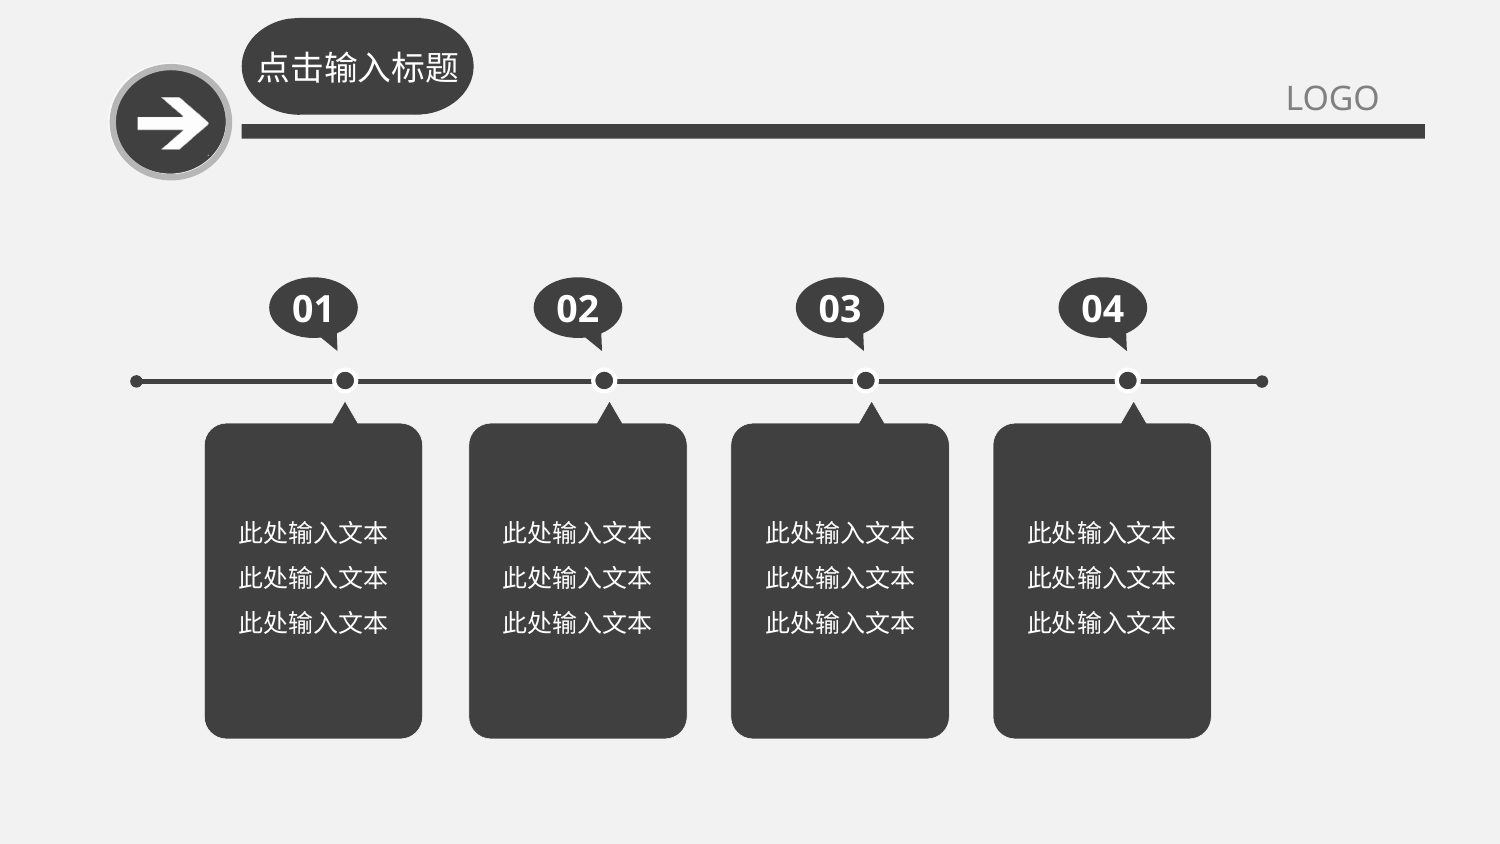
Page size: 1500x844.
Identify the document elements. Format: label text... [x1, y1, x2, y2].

text_box [130, 375, 204, 388]
text_box LOGO [1270, 69, 1404, 123]
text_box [204, 277, 423, 739]
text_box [110, 65, 229, 178]
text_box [468, 277, 688, 739]
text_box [992, 277, 1212, 739]
text_box [241, 123, 1426, 140]
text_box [241, 17, 487, 115]
text_box [1212, 375, 1269, 388]
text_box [730, 277, 950, 739]
